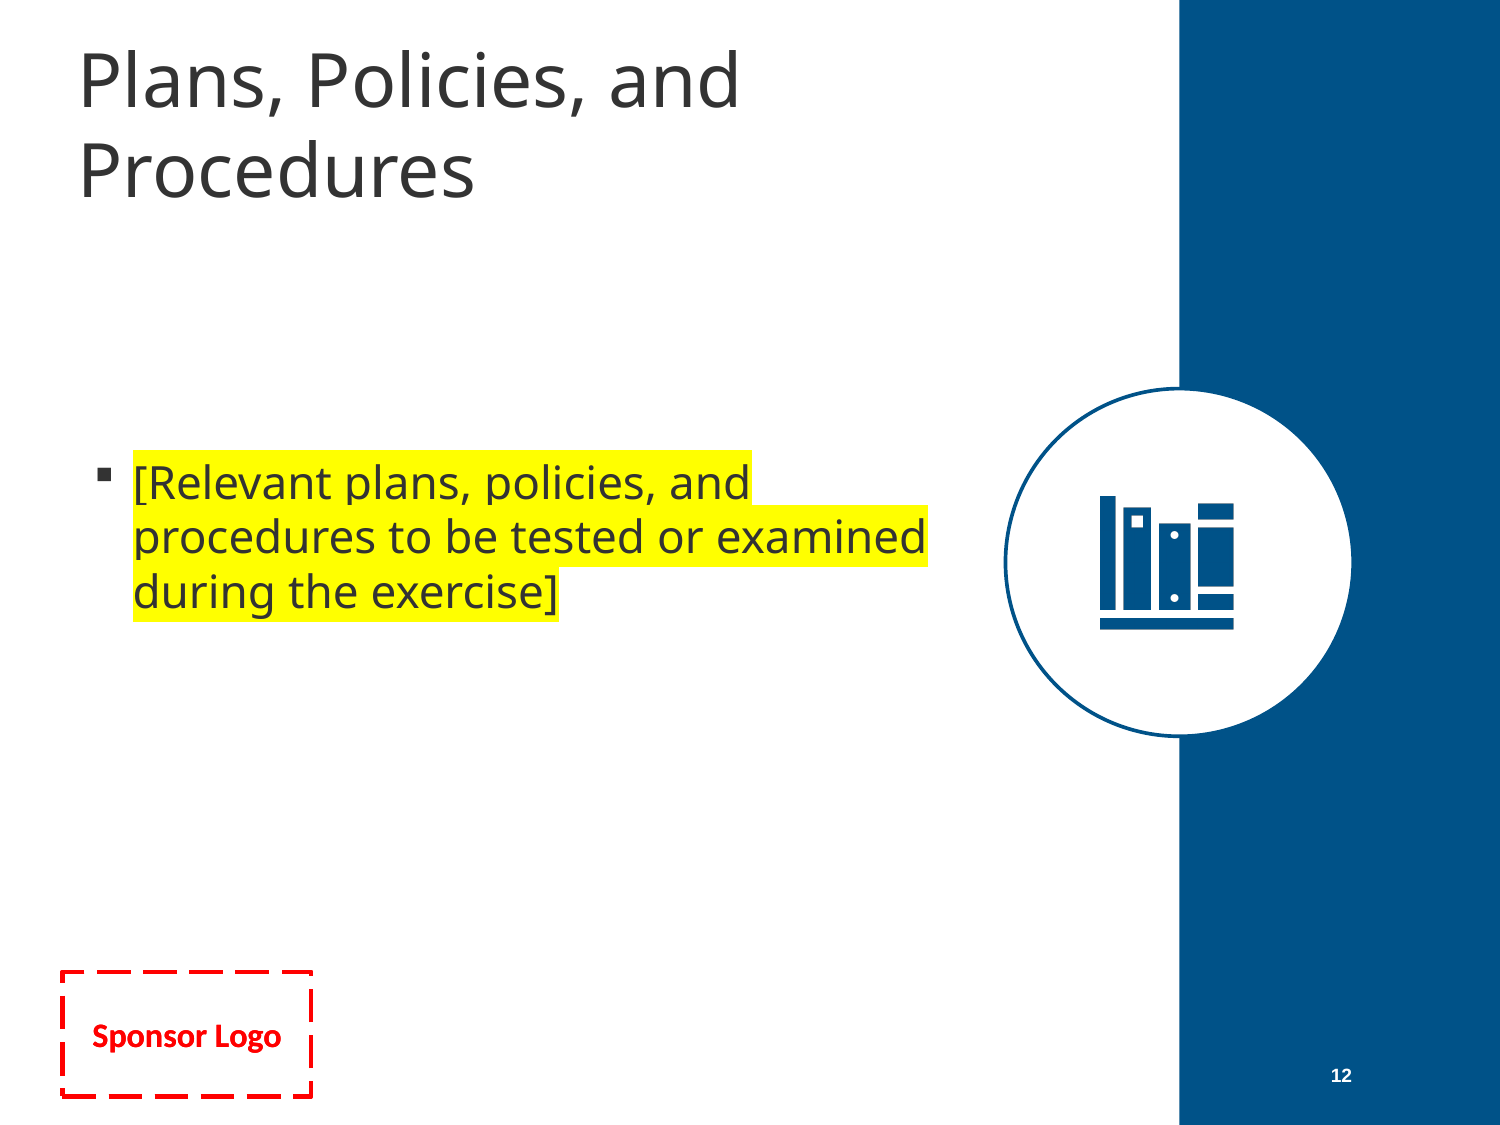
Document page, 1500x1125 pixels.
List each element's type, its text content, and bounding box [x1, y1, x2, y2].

text_box [1003, 386, 1356, 739]
title Plans, Policies, and Procedures [62, 72, 1163, 173]
text_box [1177, 0, 1500, 1125]
list [Relevant plans, policies, and procedures to be tested or examined during the exercise] [79, 224, 1002, 847]
slide_number 12 [1242, 1052, 1368, 1098]
picture [1072, 468, 1261, 657]
